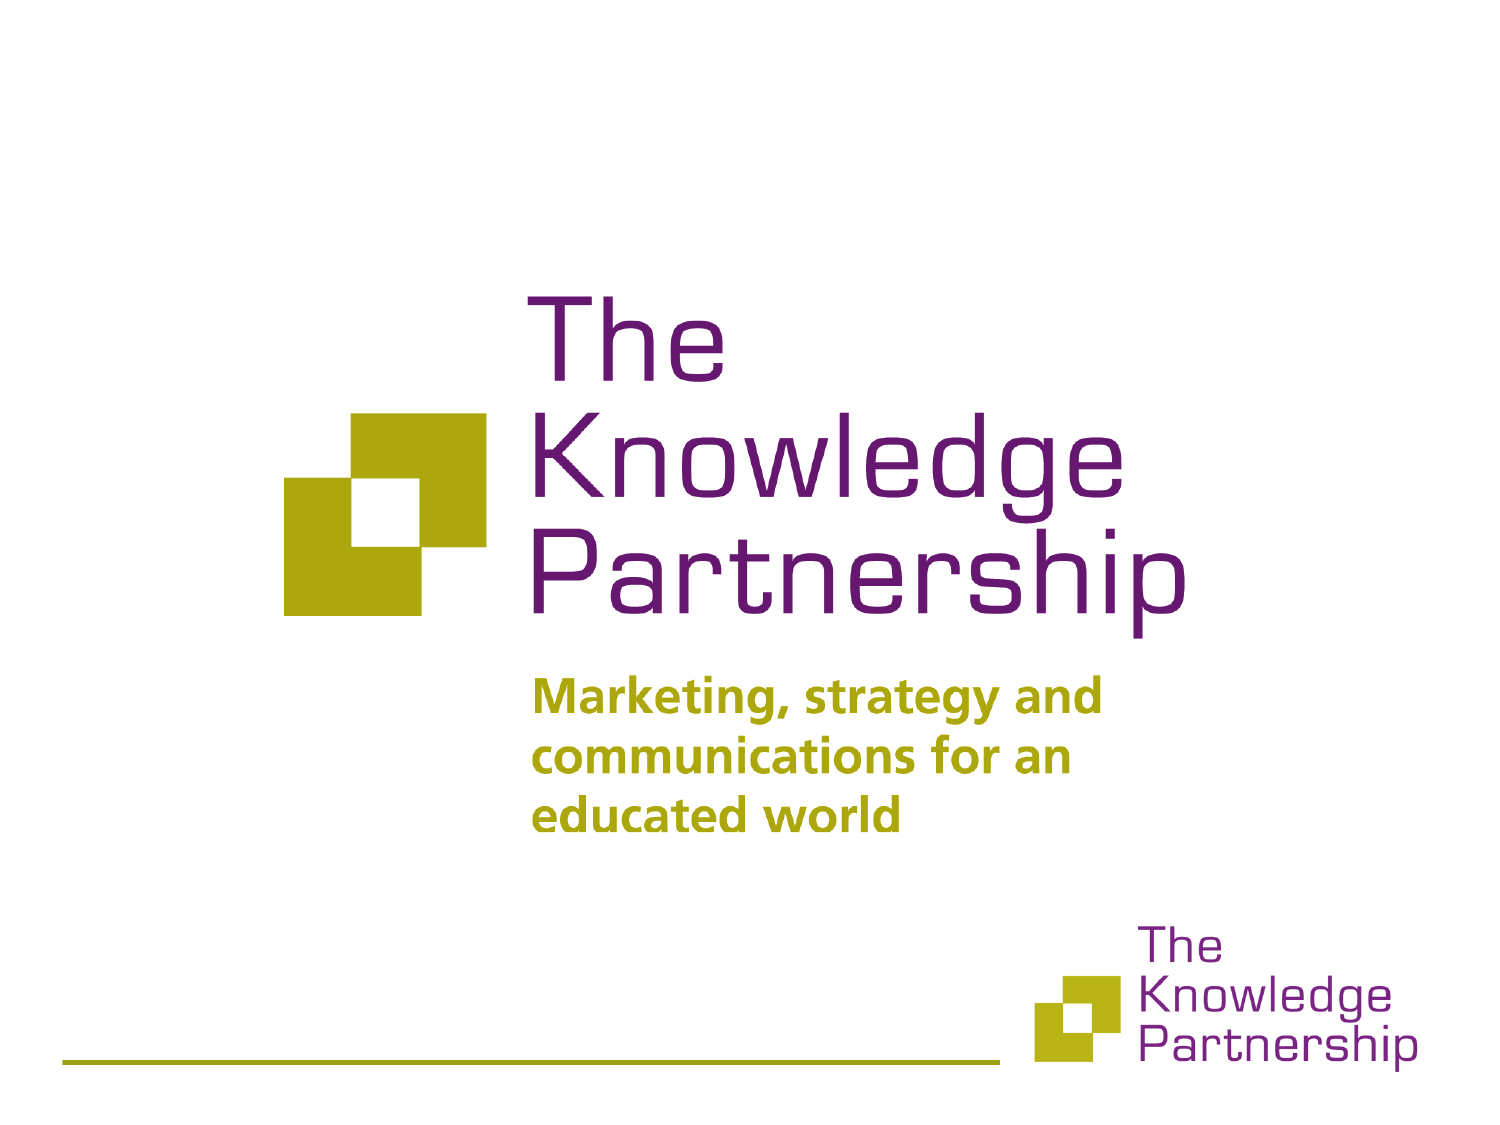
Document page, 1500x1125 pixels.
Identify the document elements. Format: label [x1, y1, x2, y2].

picture [1025, 922, 1427, 1077]
picture [262, 287, 1209, 833]
